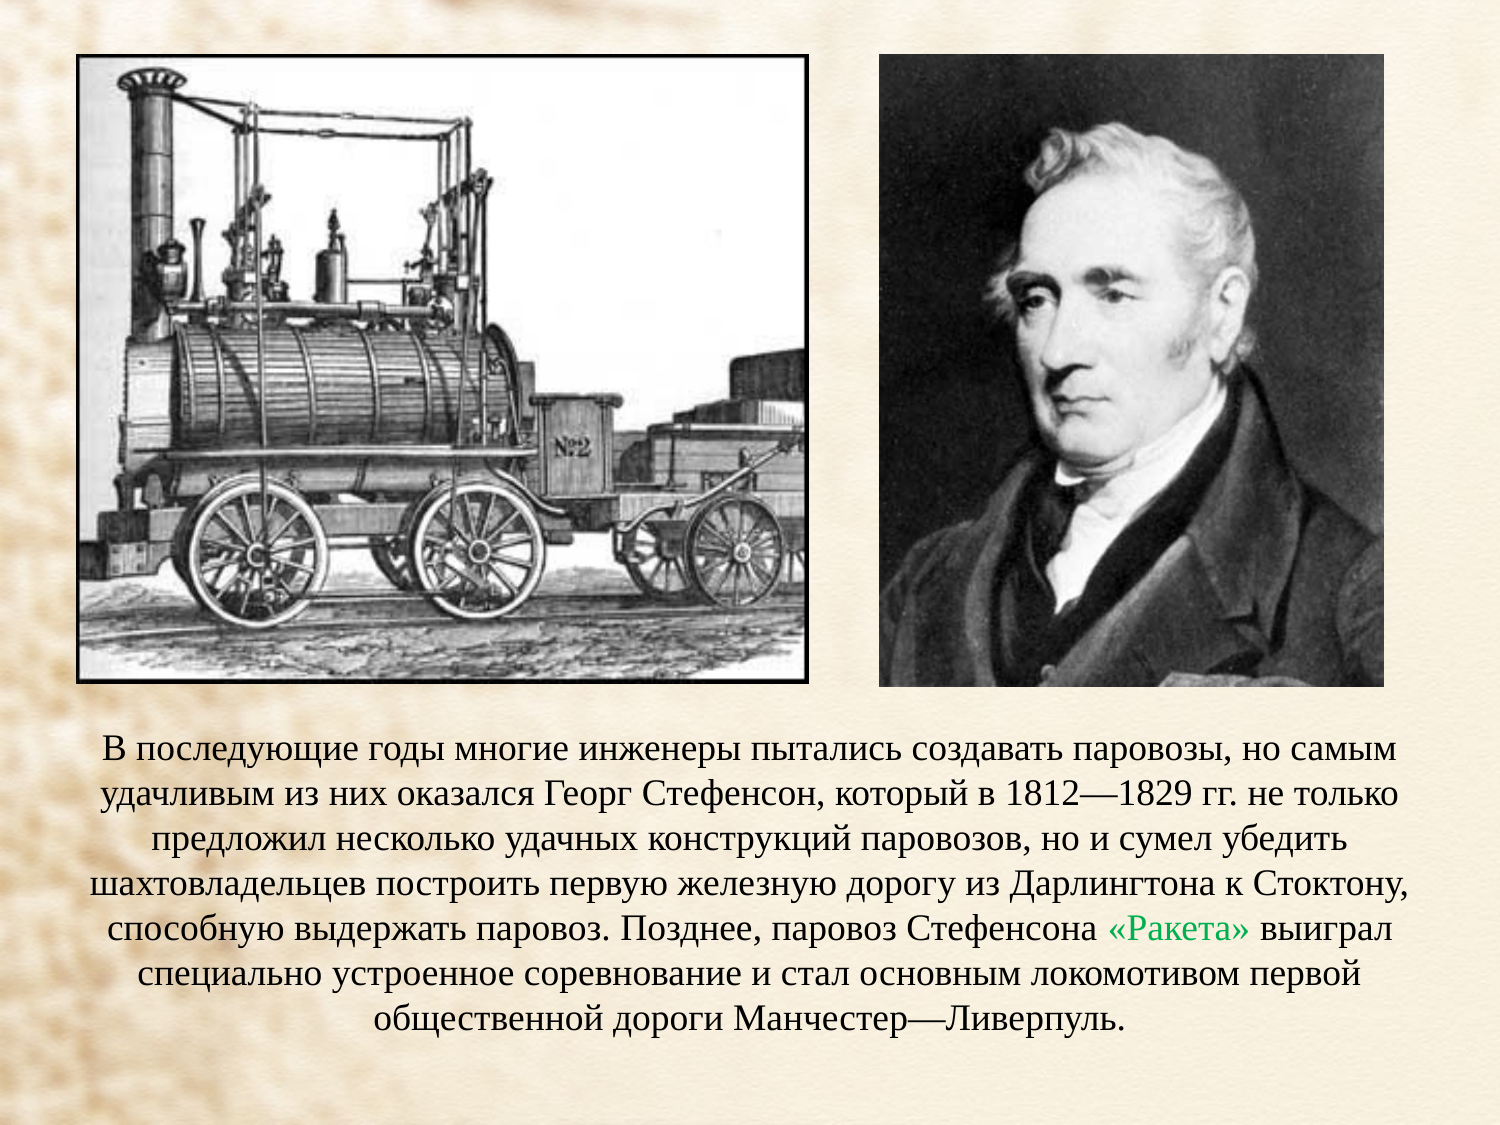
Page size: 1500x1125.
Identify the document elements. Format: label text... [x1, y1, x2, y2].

picture [0, 0, 1500, 1125]
text_box В последующие годы многие инженеры пытались создавать паровозы, но самым удачливым из них оказался Георг Стефенсон, который в 1812—1829 гг. не только предложил несколько удачных конструкций паровозов, но и сумел убедить шахтовладельцев построить первую железную дорогу из Дарлингтона к Стоктону, способную выдержать паровоз. Позднее, паровоз Стефенсона «Ракета» выиграл специально устроенное соревнование и стал основным локомотивом первой общественной дороги Манчестер—Ливерпуль. [17, 715, 1483, 1046]
